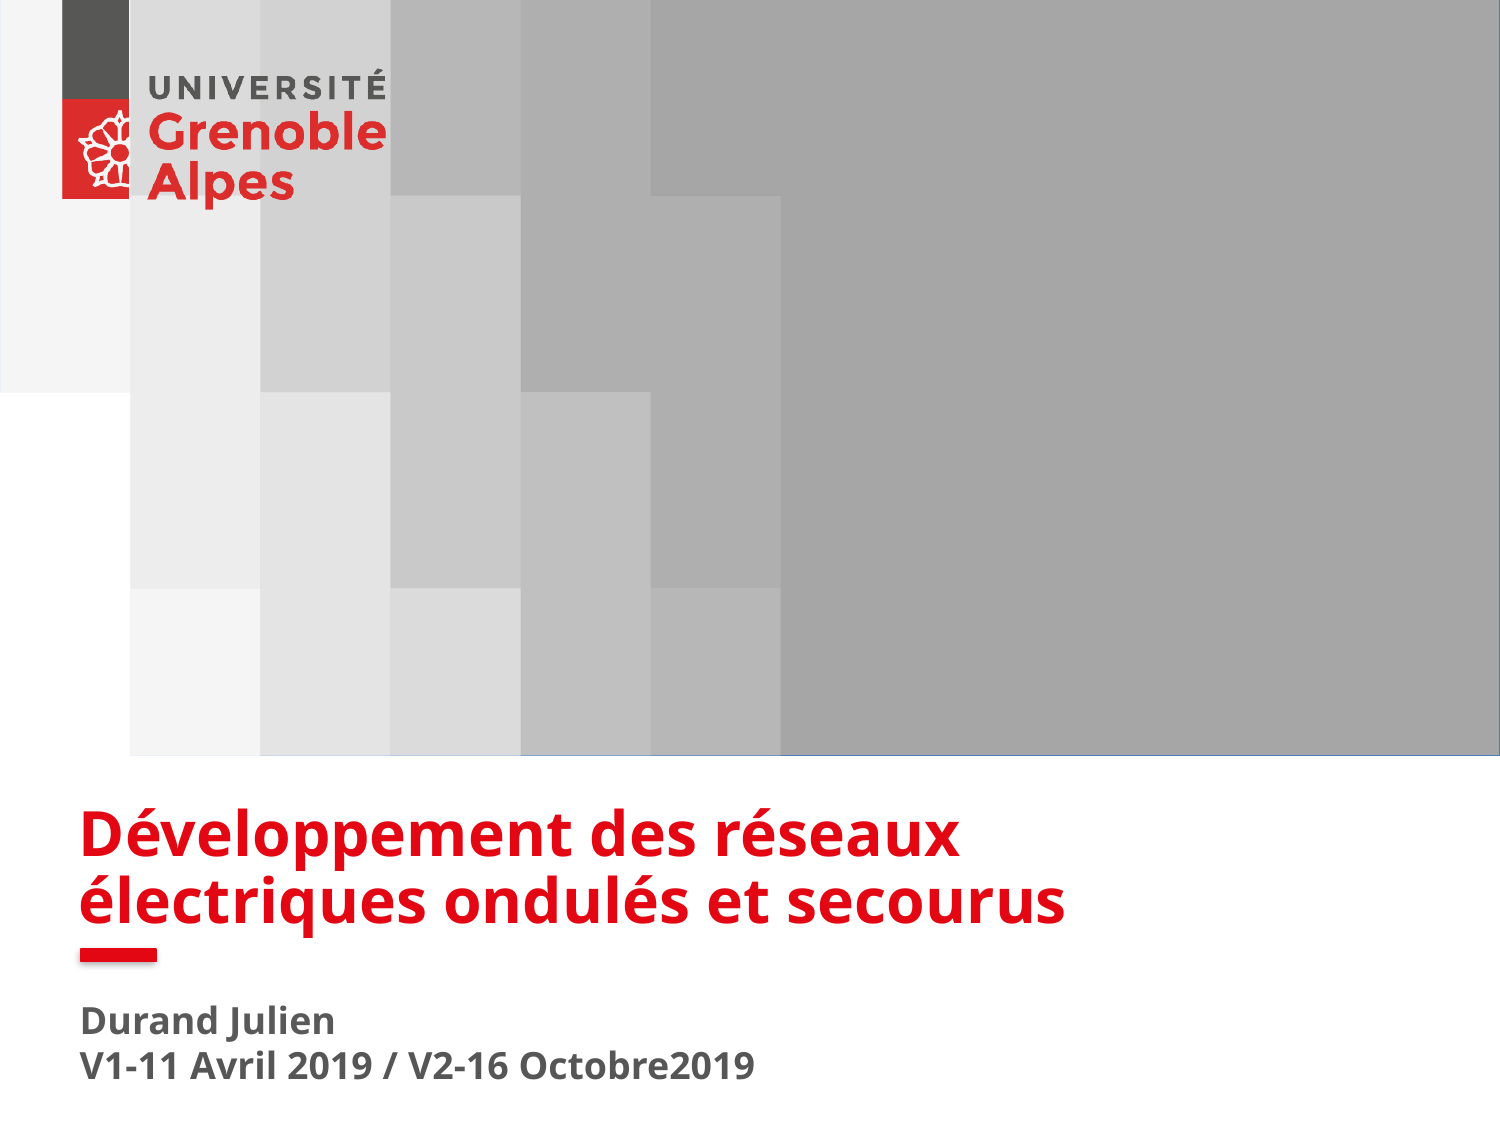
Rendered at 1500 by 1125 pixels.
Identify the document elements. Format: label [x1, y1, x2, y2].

text_box [0, 0, 1500, 1125]
